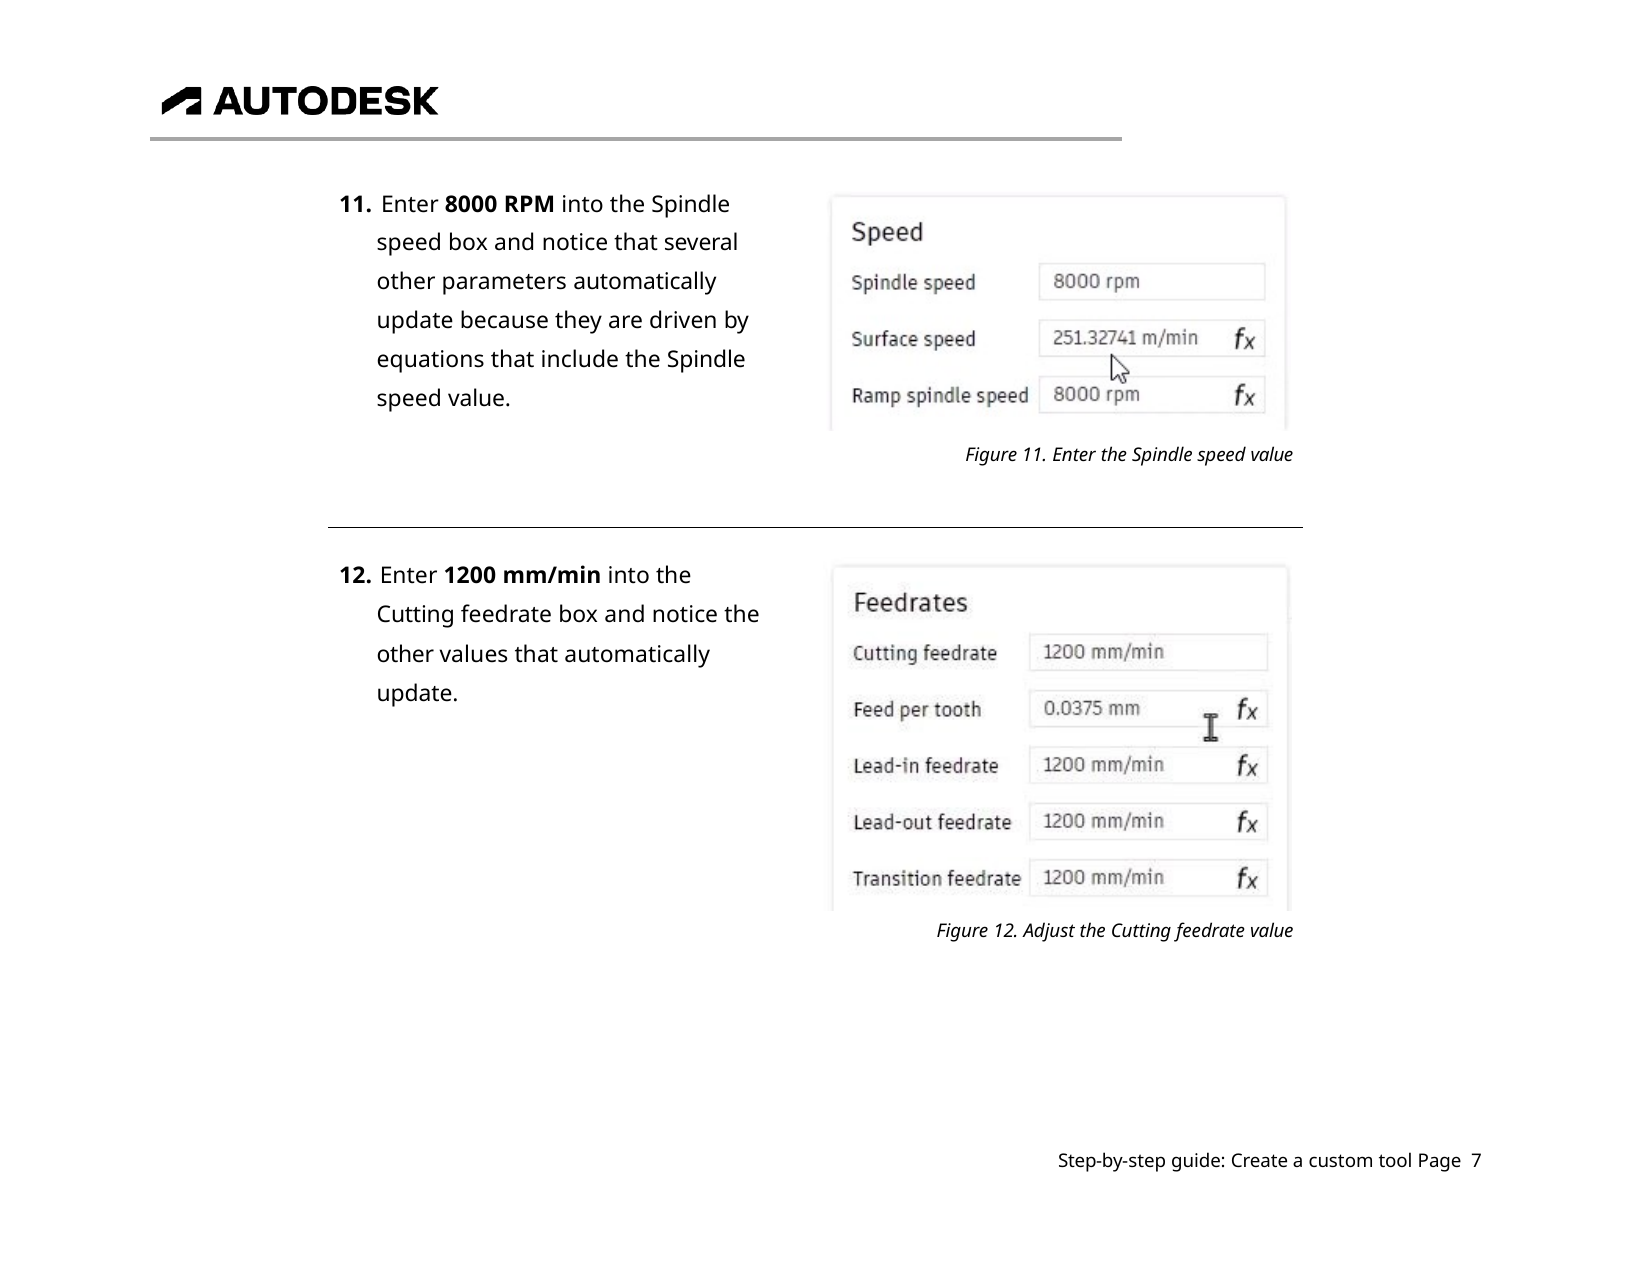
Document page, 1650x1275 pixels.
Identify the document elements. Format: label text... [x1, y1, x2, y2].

table_header 11. Enter 8000 RPM into the Spindle speed box and notice that several other parameters automatically update because they are driven by equations that include the Spindle speed value. [328, 187, 795, 527]
table_cell 12. Enter 1200 mm/min into the Cutting feedrate box and notice the other values that automatically update. [328, 528, 795, 956]
table_header Figure 11. Enter the Spindle speed value [795, 187, 1303, 527]
picture [822, 557, 1292, 911]
table_cell Figure 12. Adjust the Cutting feedrate value [795, 528, 1303, 956]
picture [161, 86, 439, 115]
slide_number Step-by-step guide: Create a custom tool Page 10 [1056, 1145, 1509, 1275]
picture [825, 191, 1291, 431]
